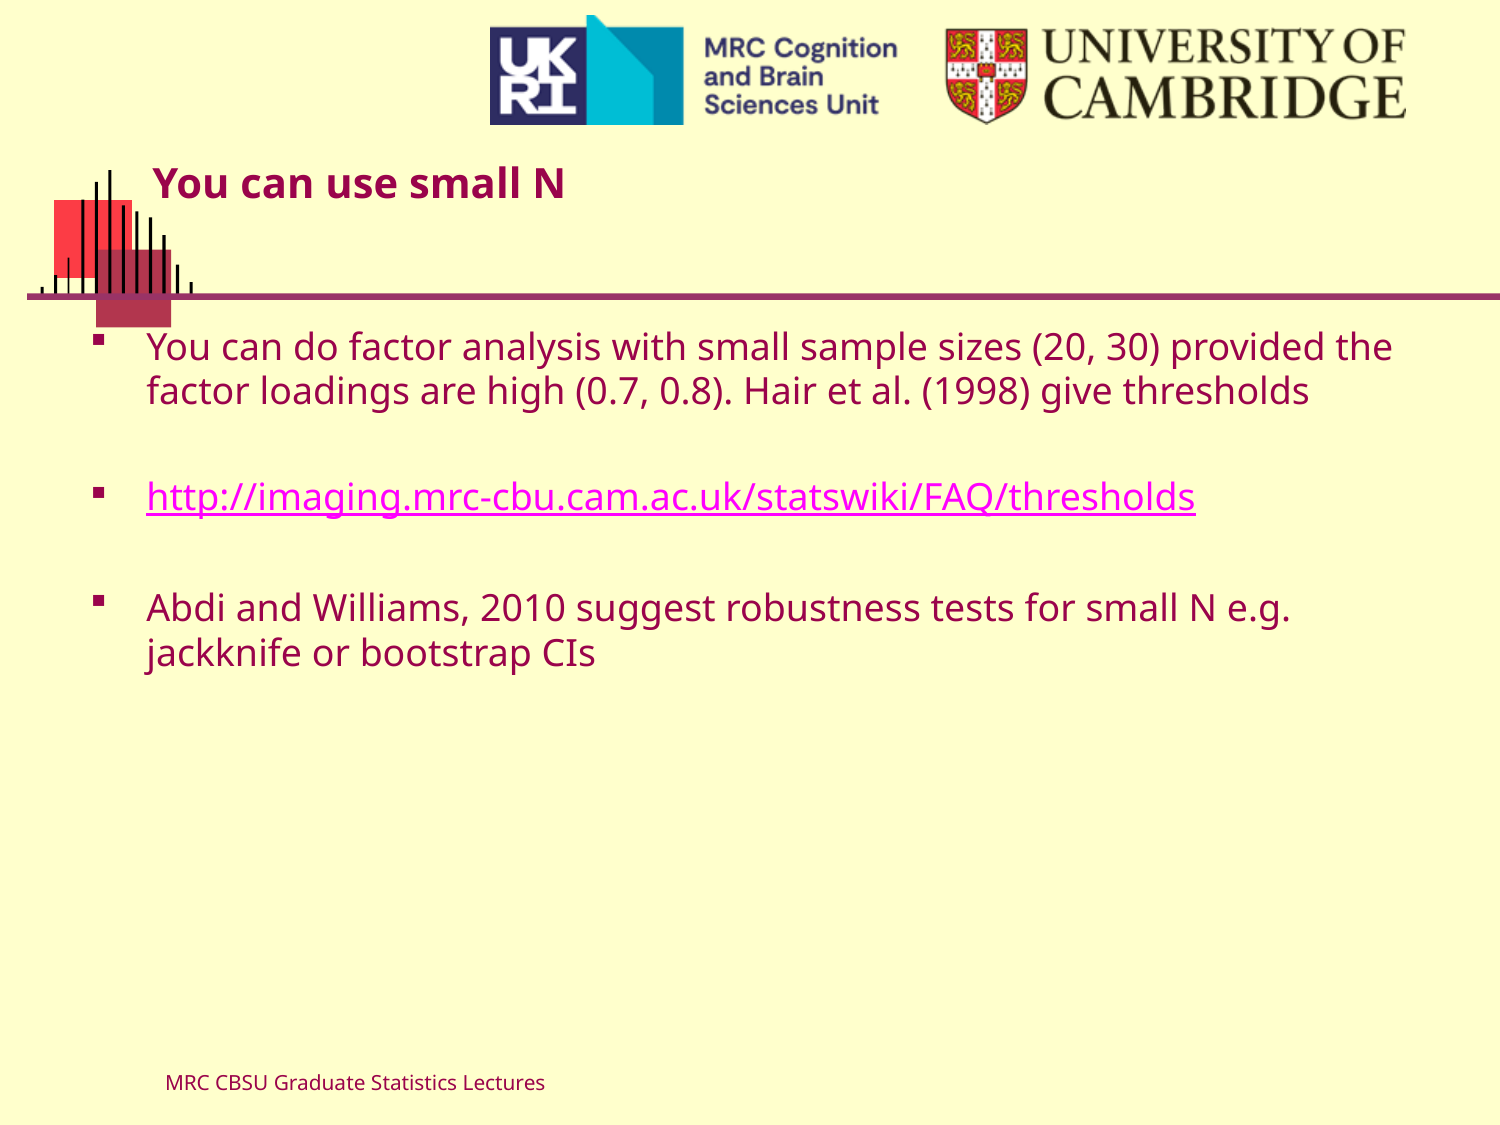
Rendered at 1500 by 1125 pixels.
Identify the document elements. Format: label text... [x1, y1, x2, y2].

list You can do factor analysis with small sample sizes (20, 30) provided the factor loadings are high (0.7, 0.8). Hair et al. (1998) give thresholds http://imaging.mrc-cbu.cam.ac.uk/statswiki/FAQ/thresholds Abdi and Williams, 2010 suggest robustness tests for small N e.g. jackknife or bootstrap CIs [75, 262, 1425, 1038]
title You can use small N [137, 137, 988, 233]
picture [490, 15, 1406, 125]
footer MRC CBSU Graduate Statistics Lectures [149, 1062, 988, 1101]
